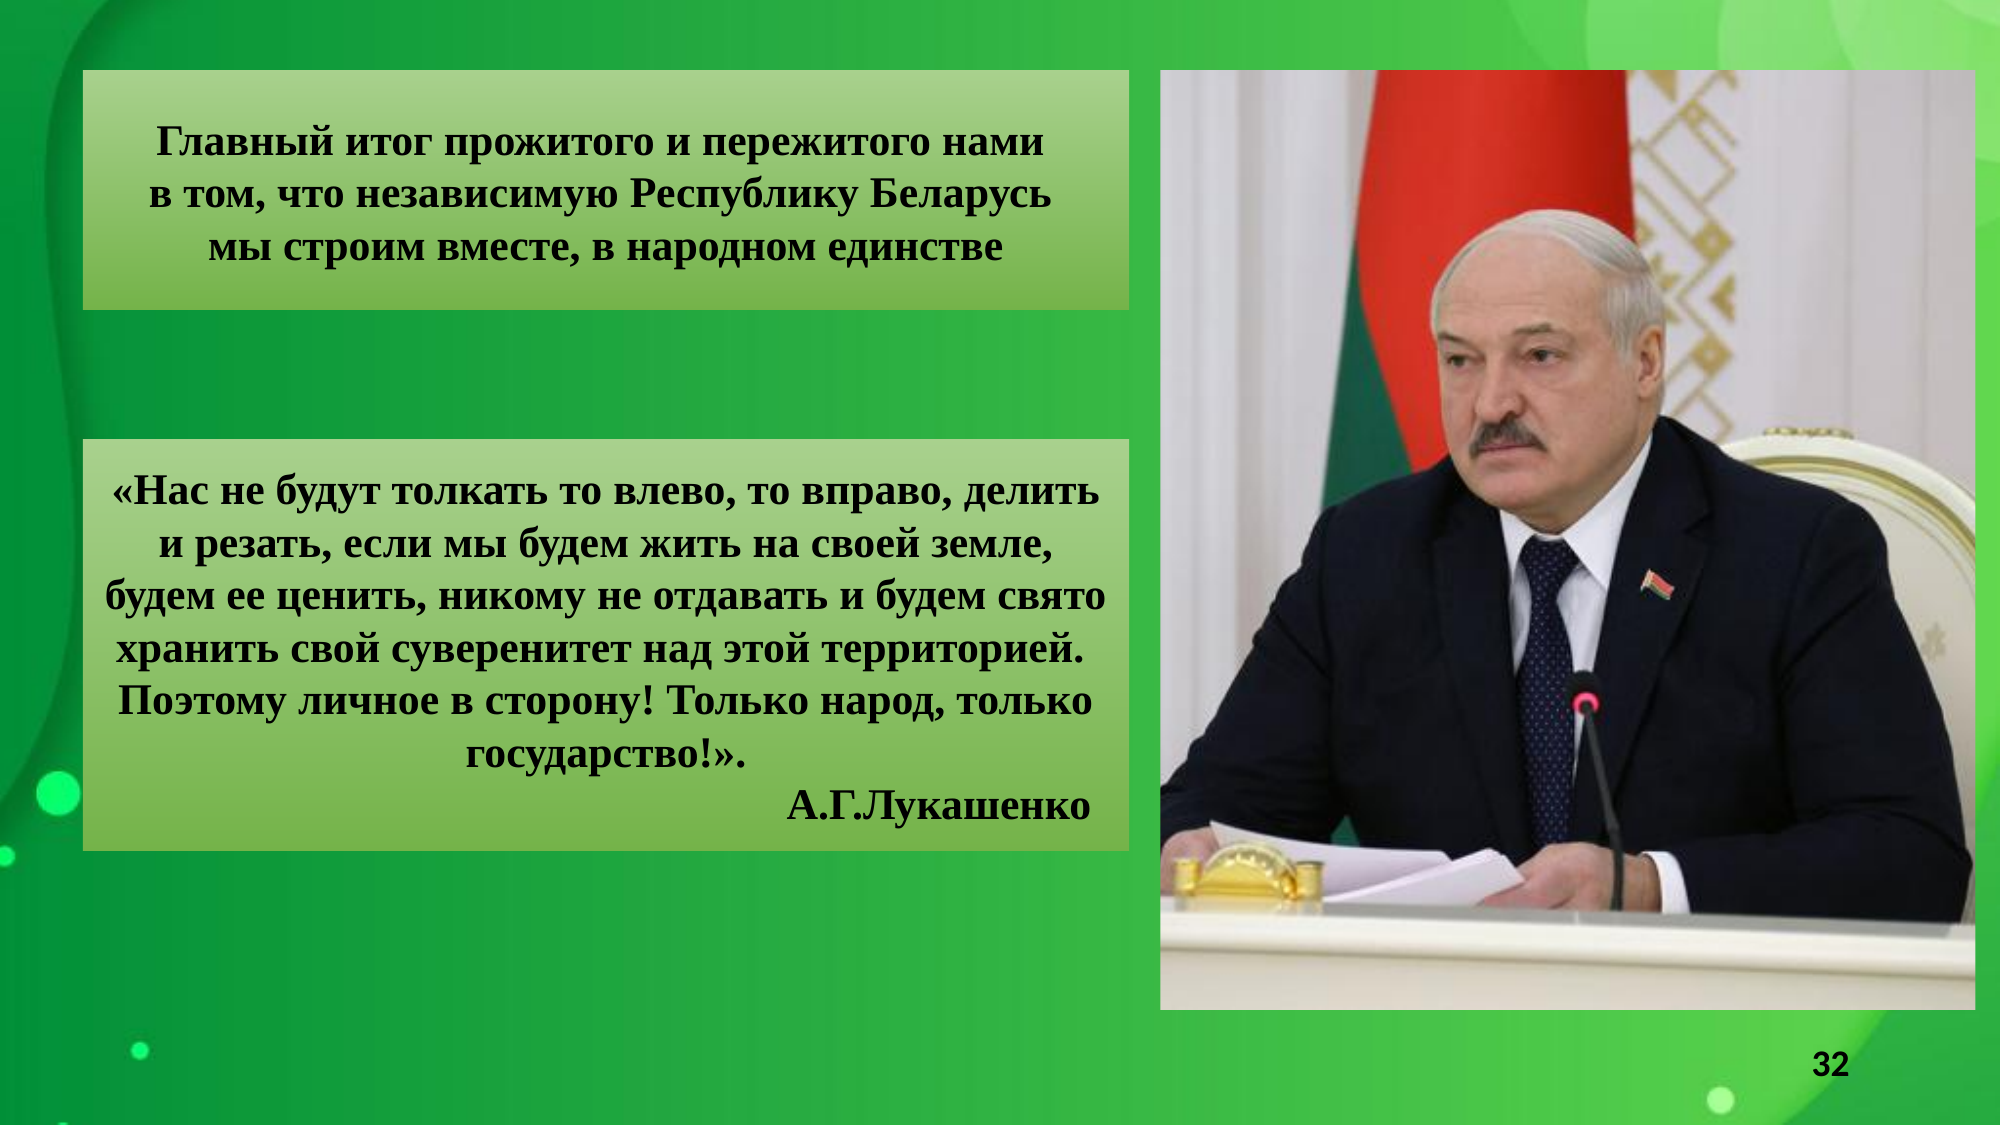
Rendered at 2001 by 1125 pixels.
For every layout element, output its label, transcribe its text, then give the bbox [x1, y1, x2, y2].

text_box Главный итог прожитого и пережитого нами в том, что независимую Республику Беларусь мы строим вместе, в народном единстве [82, 70, 1130, 310]
picture [0, 0, 2000, 1125]
slide_number 32 [1414, 1031, 1865, 1092]
text_box «Нас не будут толкать то влево, то вправо, делить и резать, если мы будем жить на своей земле, будем ее ценить, никому не отдавать и будем свято хранить свой суверенитет над этой территорией. Поэтому личное в сторону! Только народ, только государство!». А.Г.Лукашенко [82, 439, 1130, 851]
